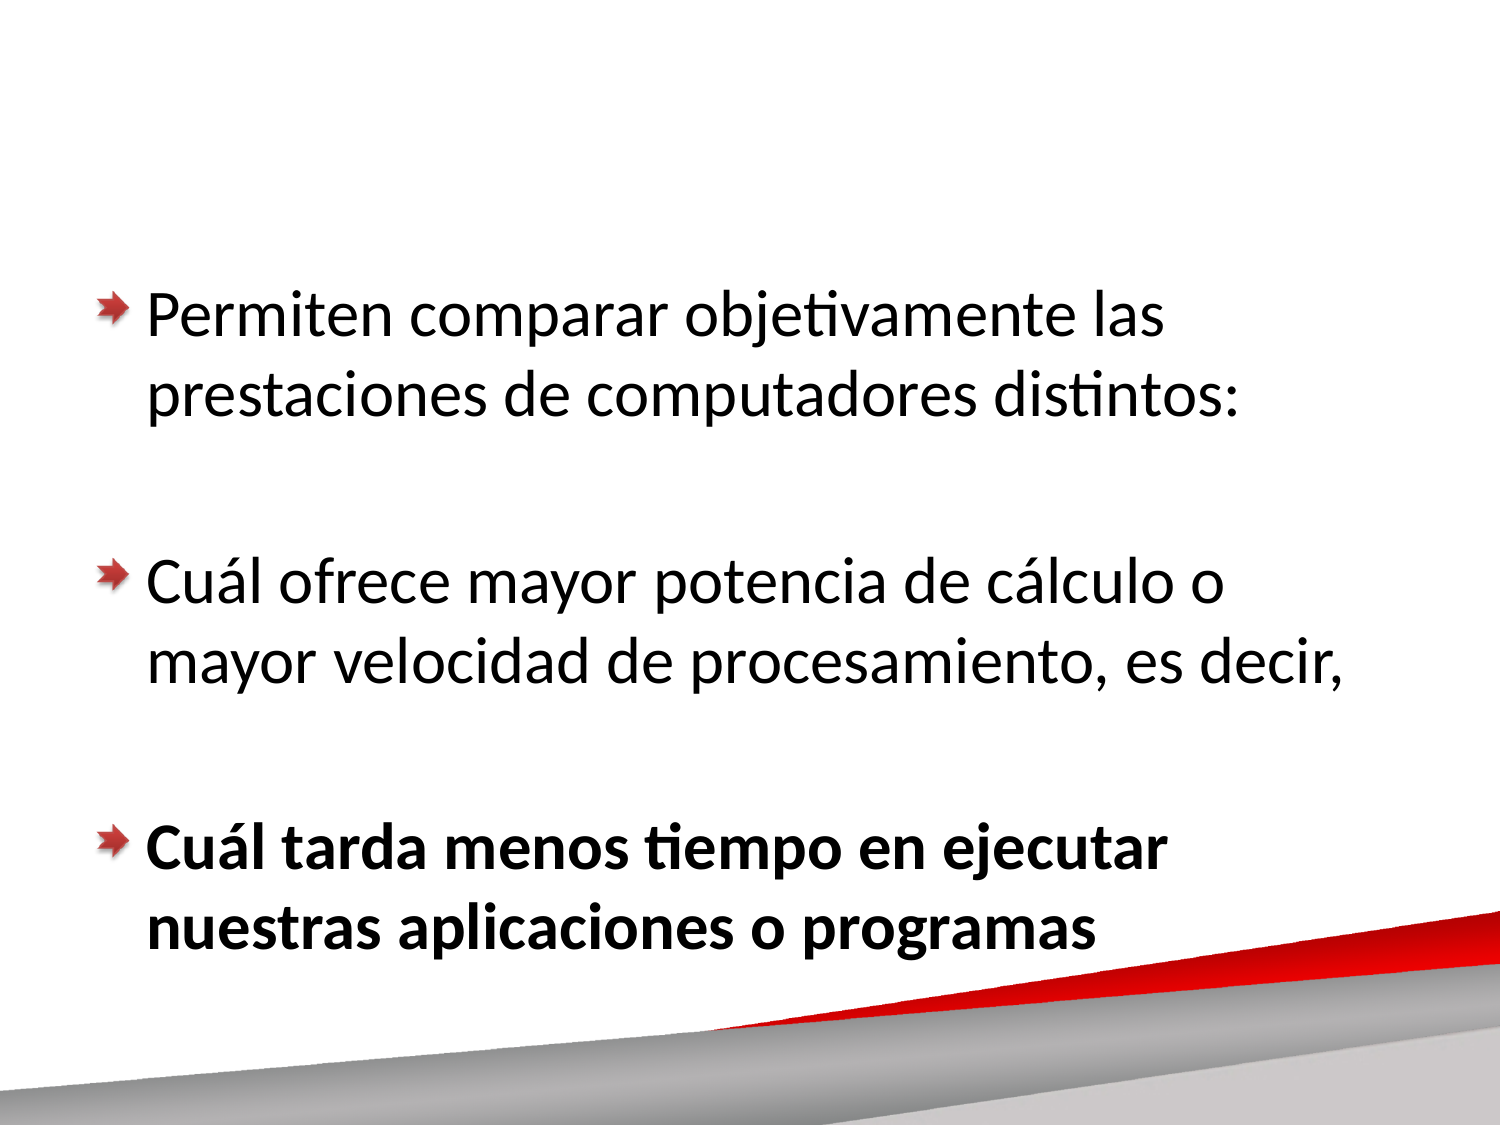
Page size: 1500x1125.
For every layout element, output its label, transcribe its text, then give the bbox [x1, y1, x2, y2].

picture [90, 819, 135, 867]
list Permiten comparar objetivamente las prestaciones de computadores distintos: Cuál ofrece mayor potencia de cálculo o mayor velocidad de procesamiento, es decir, Cuál tarda menos tiempo en ejecutar nuestras aplicaciones o programas [74, 262, 1426, 1006]
picture [90, 553, 135, 600]
picture [0, 911, 1500, 1125]
picture [90, 286, 135, 334]
